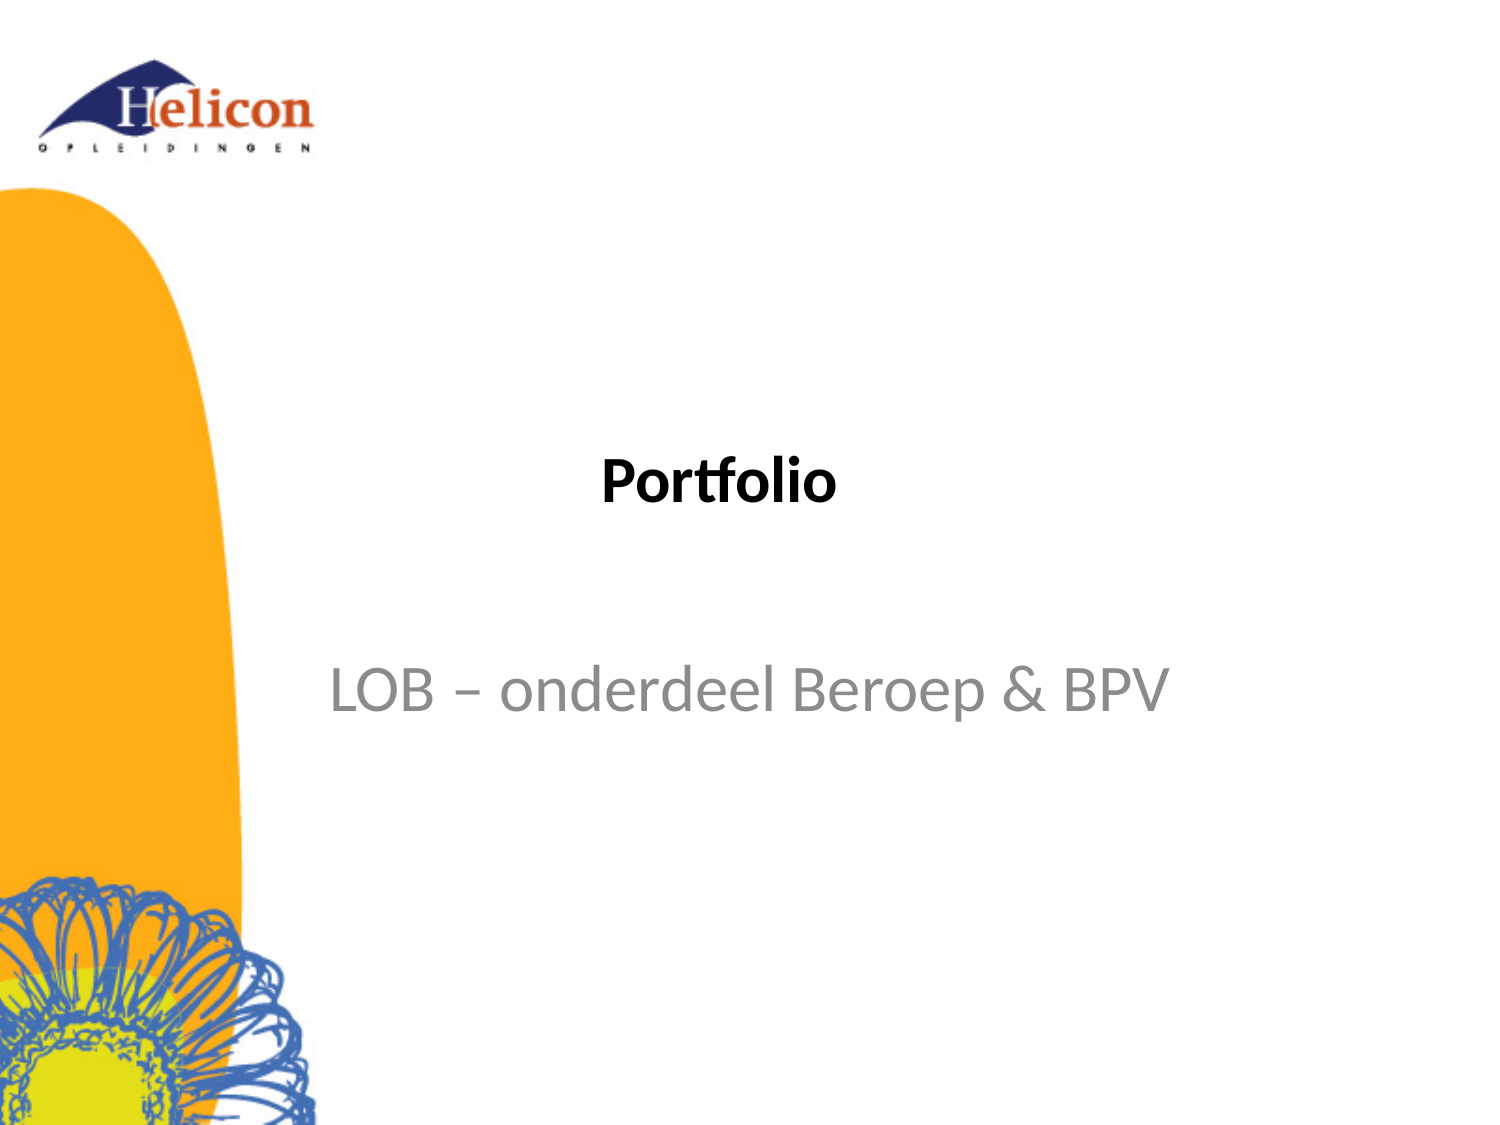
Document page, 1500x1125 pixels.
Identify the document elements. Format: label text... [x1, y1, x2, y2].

title Portfolio [112, 349, 1388, 591]
subtitle LOB – onderdeel Beroep & BPV [225, 637, 1275, 925]
picture [0, 0, 1500, 1125]
